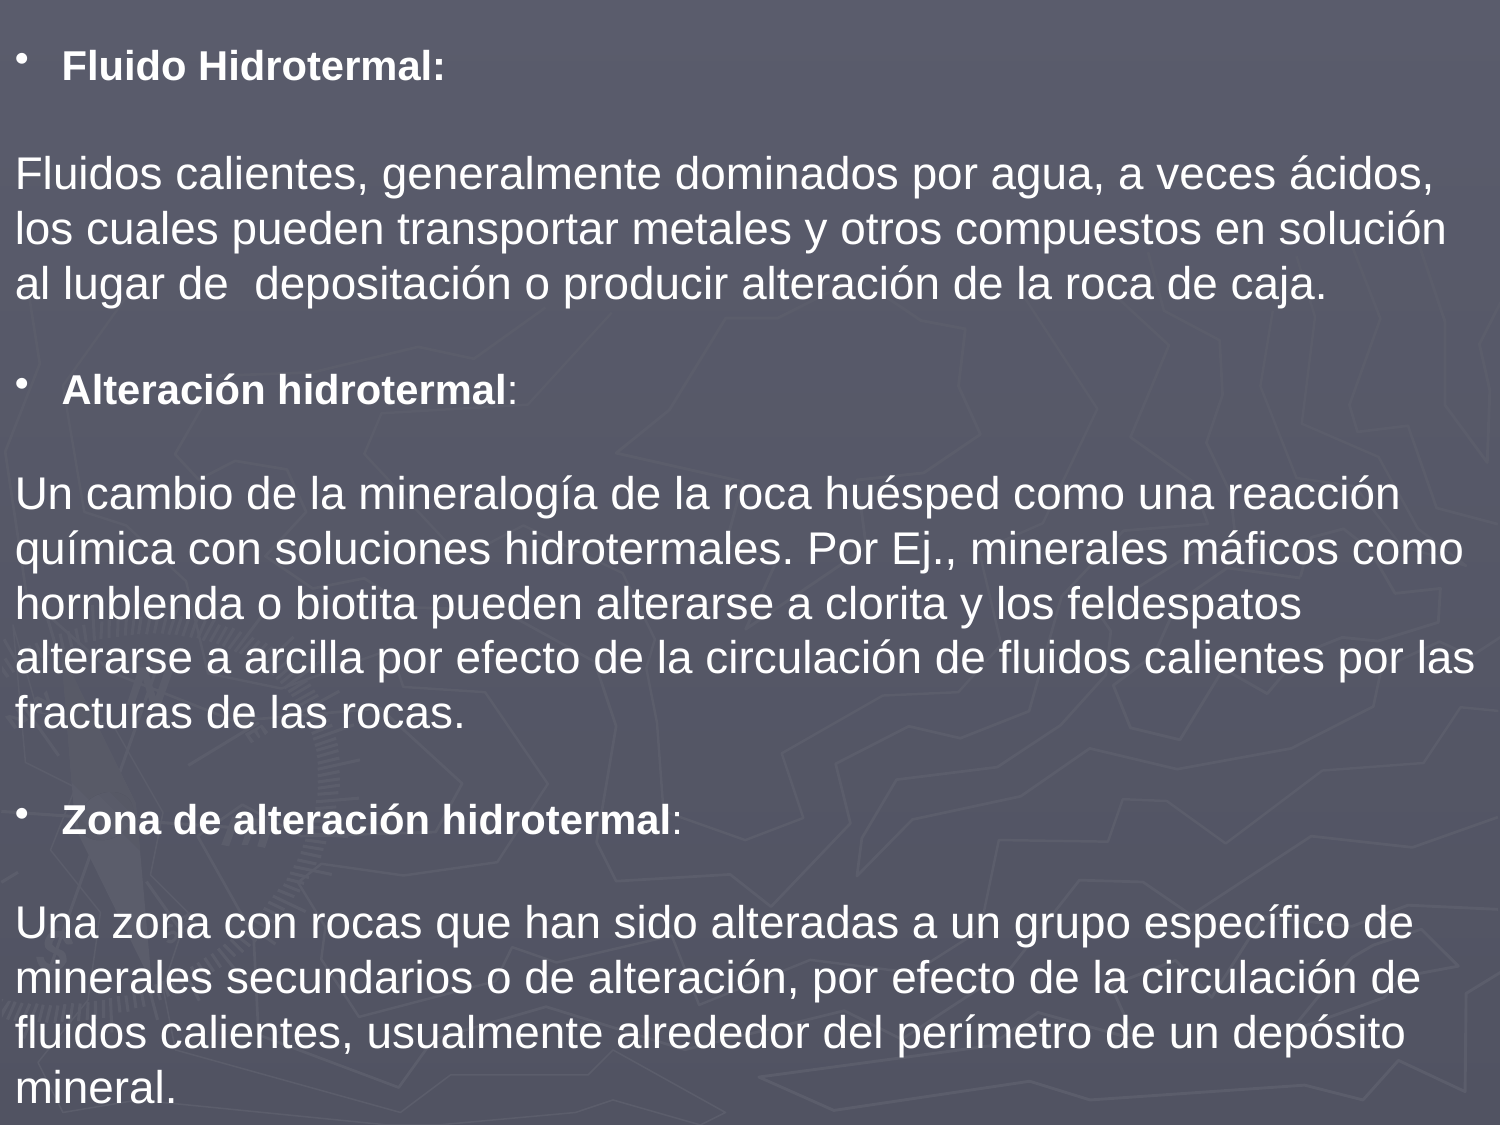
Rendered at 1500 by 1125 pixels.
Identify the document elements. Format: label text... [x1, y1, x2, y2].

text_box Fluido Hidrotermal: Fluidos calientes, generalmente dominados por agua, a veces ácidos, los cuales pueden transportar metales y otros compuestos en solución al lugar de depositación o producir alteración de la roca de caja. Alteración hidrotermal: Un cambio de la mineralogía de la roca huésped como una reacción química con soluciones hidrotermales. Por Ej., minerales máficos como hornblenda o biotita pueden alterarse a clorita y los feldespatos alterarse a arcilla por efecto de la circulación de fluidos calientes por las fracturas de las rocas. Zona de alteración hidrotermal: Una zona con rocas que han sido alteradas a un grupo específico de minerales secundarios o de alteración, por efecto de la circulación de fluidos calientes, usualmente alrededor del perímetro de un depósito mineral. [0, 30, 1500, 1125]
